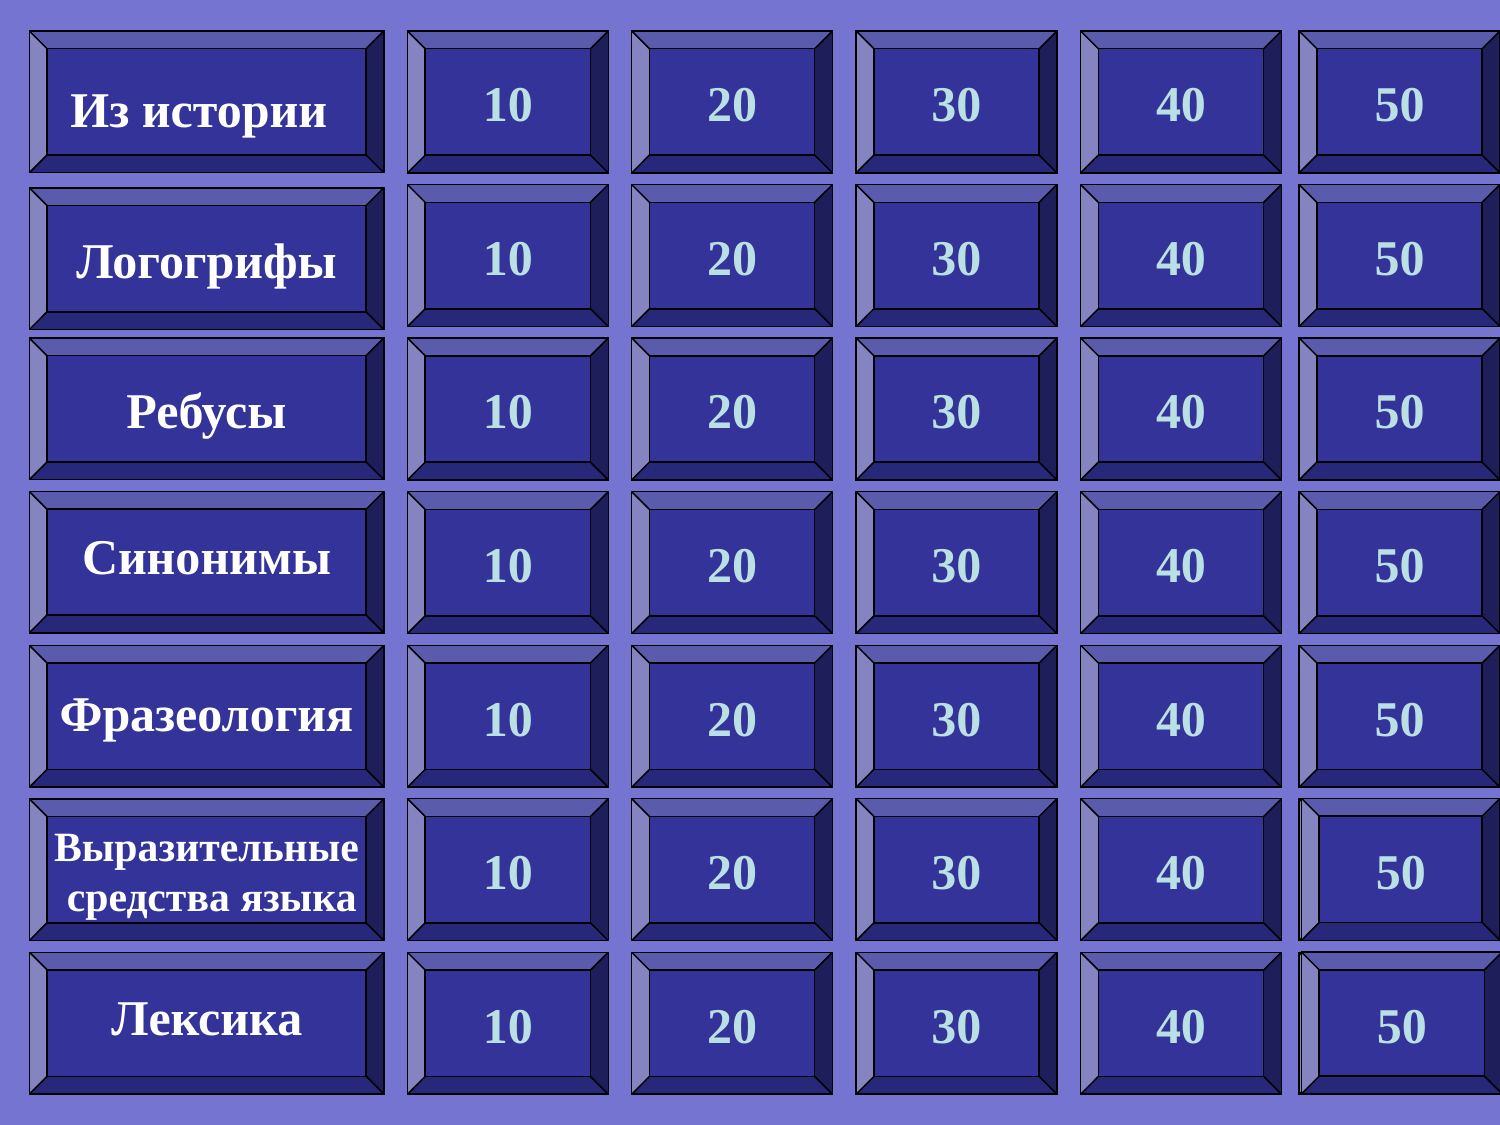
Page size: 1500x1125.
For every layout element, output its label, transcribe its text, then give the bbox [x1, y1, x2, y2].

text_box 20 [631, 491, 833, 634]
text_box 10 [407, 645, 609, 788]
text_box 30 [856, 952, 1057, 1095]
text_box 10 [407, 338, 609, 480]
text_box Из истории [46, 70, 364, 145]
text_box 40 [1080, 798, 1282, 941]
text_box 40 [1080, 184, 1282, 327]
text_box 40 [1080, 338, 1282, 480]
text_box 40 [1080, 645, 1282, 788]
text_box 10 [407, 184, 609, 327]
text_box 50 [1299, 338, 1500, 480]
text_box Синонимы [29, 491, 384, 633]
text_box 50 [1299, 184, 1500, 327]
text_box 50 [1301, 798, 1500, 941]
text_box 50 [1299, 645, 1500, 788]
text_box 30 [856, 645, 1057, 788]
text_box 20 [631, 645, 833, 788]
text_box 30 [856, 338, 1057, 480]
text_box 10 [407, 491, 609, 634]
text_box 10 [407, 952, 609, 1095]
text_box 40 [1080, 491, 1282, 634]
text_box 40 [1080, 952, 1282, 1095]
text_box 10 [407, 31, 609, 173]
text_box 30 [856, 798, 1057, 941]
text_box 50 [1301, 952, 1500, 1094]
text_box Логогрифы [29, 187, 384, 330]
text_box 10 [407, 798, 609, 941]
text_box Ребусы [29, 338, 384, 480]
text_box 30 [856, 184, 1057, 327]
text_box 20 [631, 338, 833, 480]
text_box 20 [631, 184, 833, 327]
text_box 30 [856, 31, 1057, 173]
text_box 50 [1299, 491, 1500, 634]
text_box Выразительные средства языка [29, 798, 384, 941]
text_box Лексика [29, 952, 384, 1094]
text_box 20 [631, 798, 833, 941]
text_box Фразеология [29, 645, 384, 788]
text_box 40 [1080, 31, 1282, 173]
text_box 20 [631, 31, 833, 173]
text_box 30 [856, 491, 1057, 634]
text_box 50 [1299, 31, 1500, 173]
text_box [29, 31, 384, 173]
text_box 20 [631, 952, 833, 1095]
